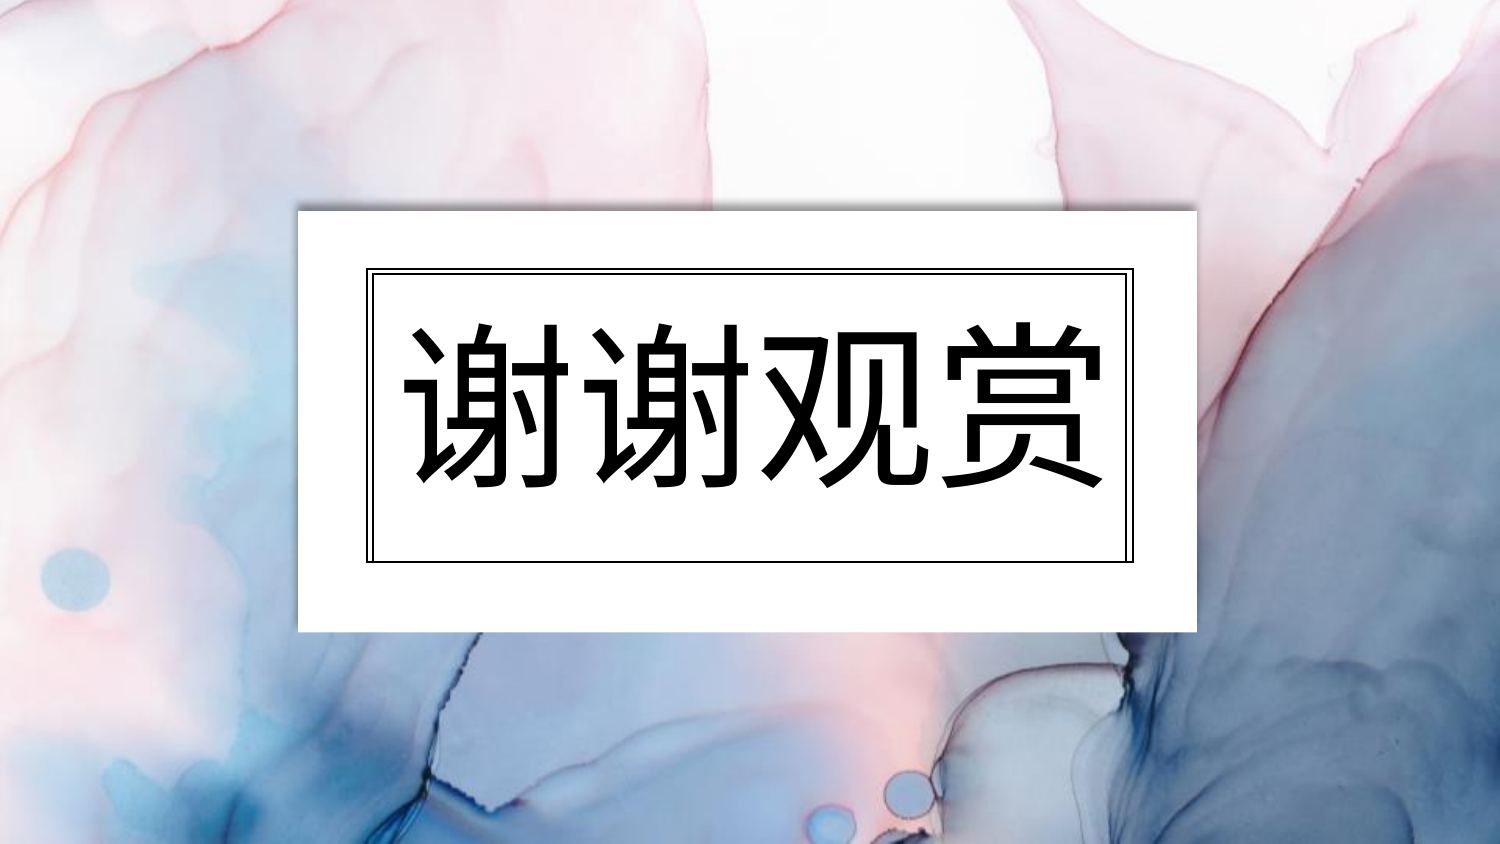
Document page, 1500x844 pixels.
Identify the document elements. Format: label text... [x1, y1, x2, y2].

picture [0, 0, 1500, 844]
text_box [366, 268, 1134, 563]
text_box 谢谢观赏 [385, 289, 1126, 516]
text_box [297, 210, 1198, 633]
